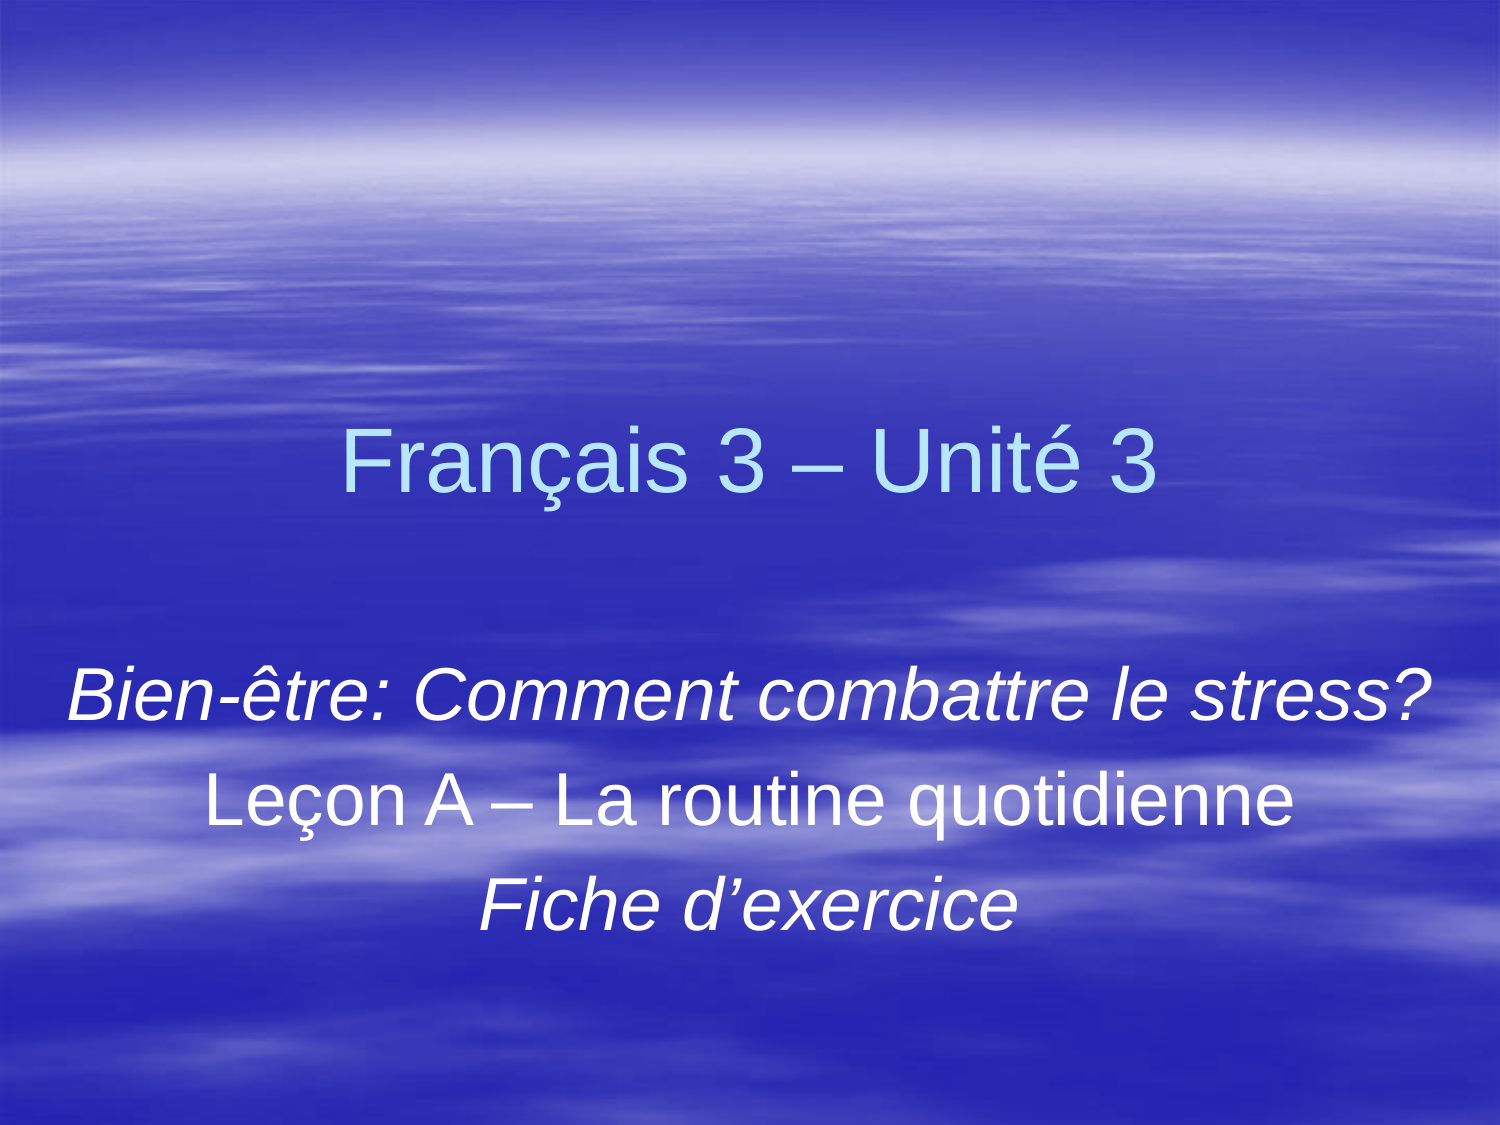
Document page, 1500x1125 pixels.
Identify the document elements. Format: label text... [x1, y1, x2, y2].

subtitle Bien-être: Comment combattre le stress? Leçon A – La routine quotidienne Fiche d’exercice [0, 637, 1500, 1038]
title Français 3 – Unité 3 [112, 324, 1388, 588]
